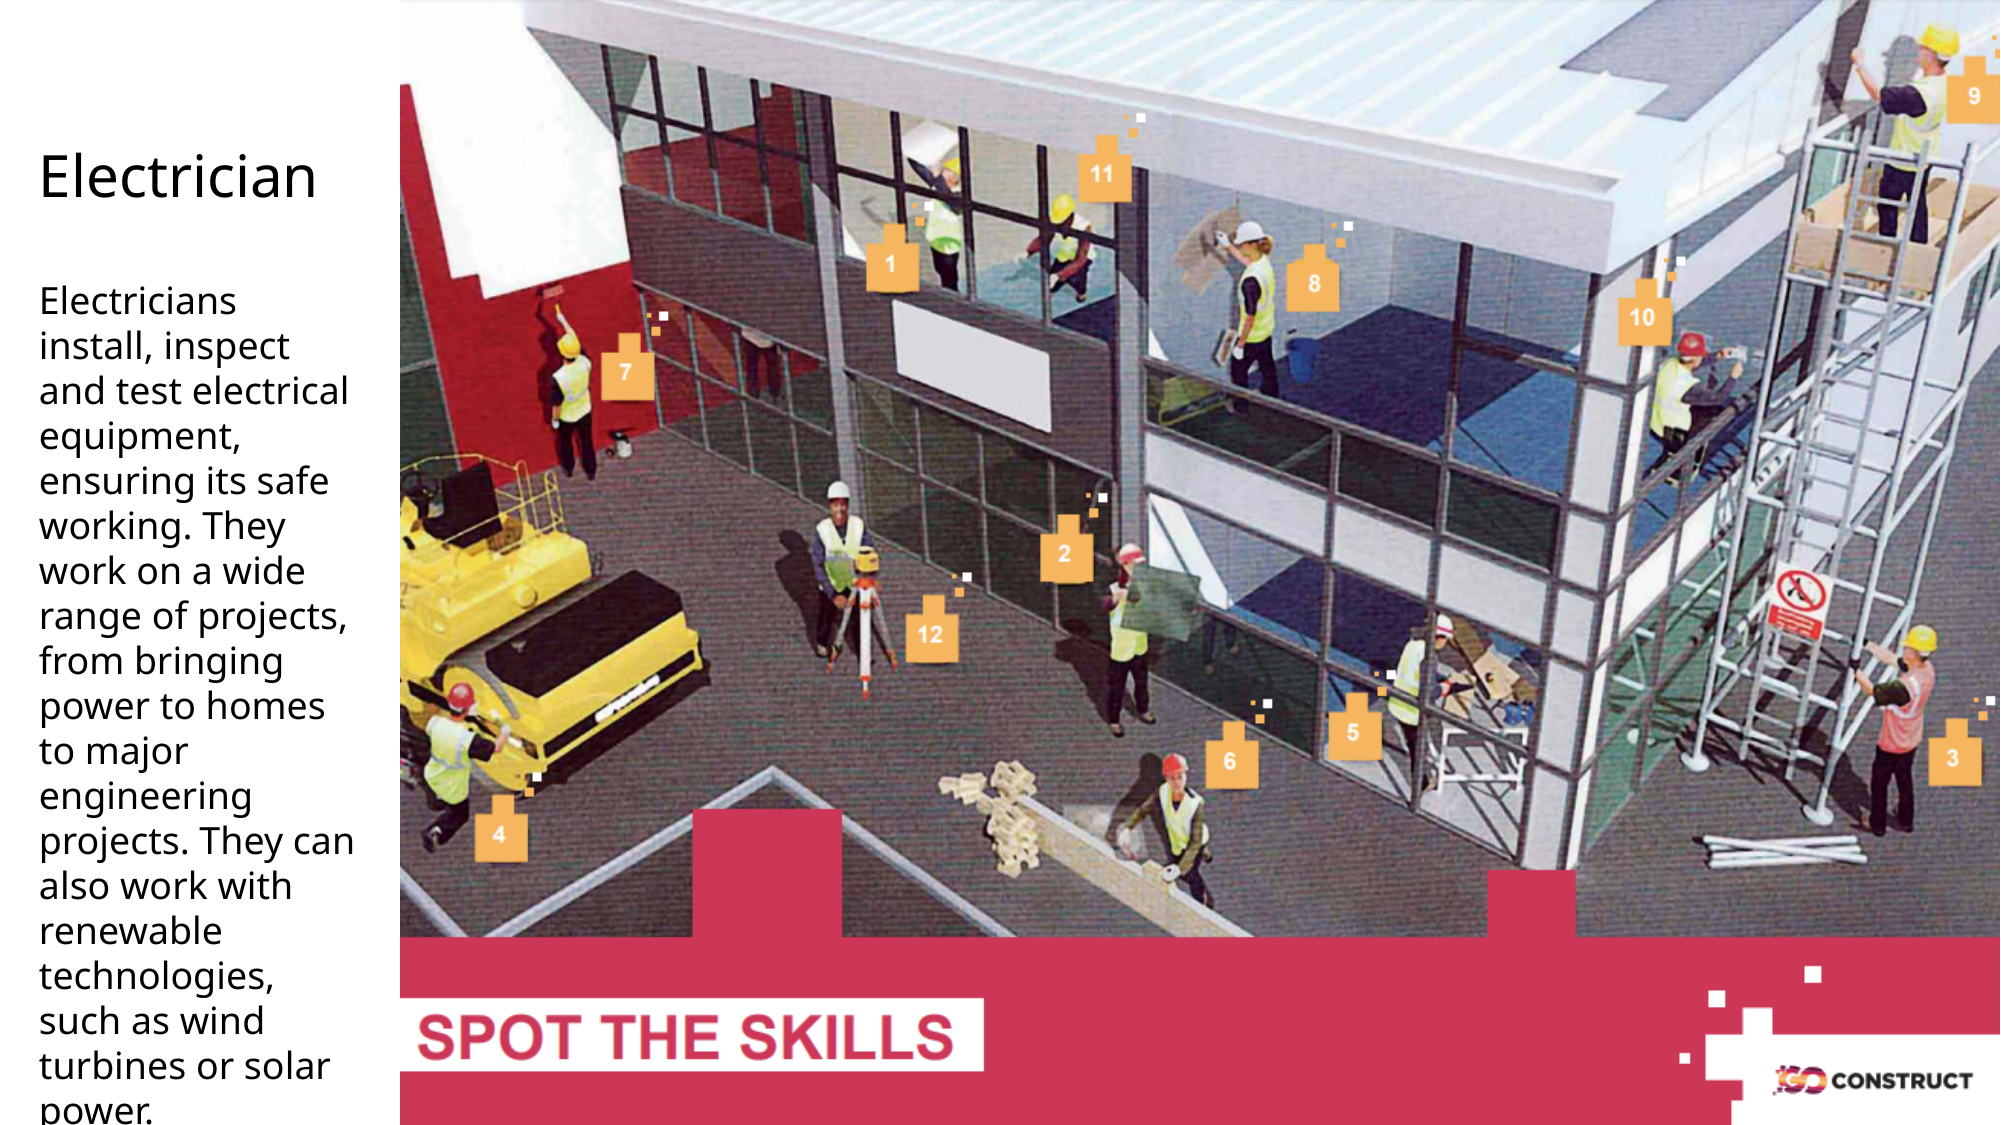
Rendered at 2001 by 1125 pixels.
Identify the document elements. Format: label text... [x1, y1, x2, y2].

picture [400, 0, 2000, 1125]
text_box Electrician [24, 131, 400, 217]
text_box Electricians install, inspect and test electrical equipment, ensuring its safe working. They work on a wide range of projects, from bringing power to homes to major engineering projects. They can also work with renewable technologies, such as wind turbines or solar power. [24, 269, 377, 1125]
